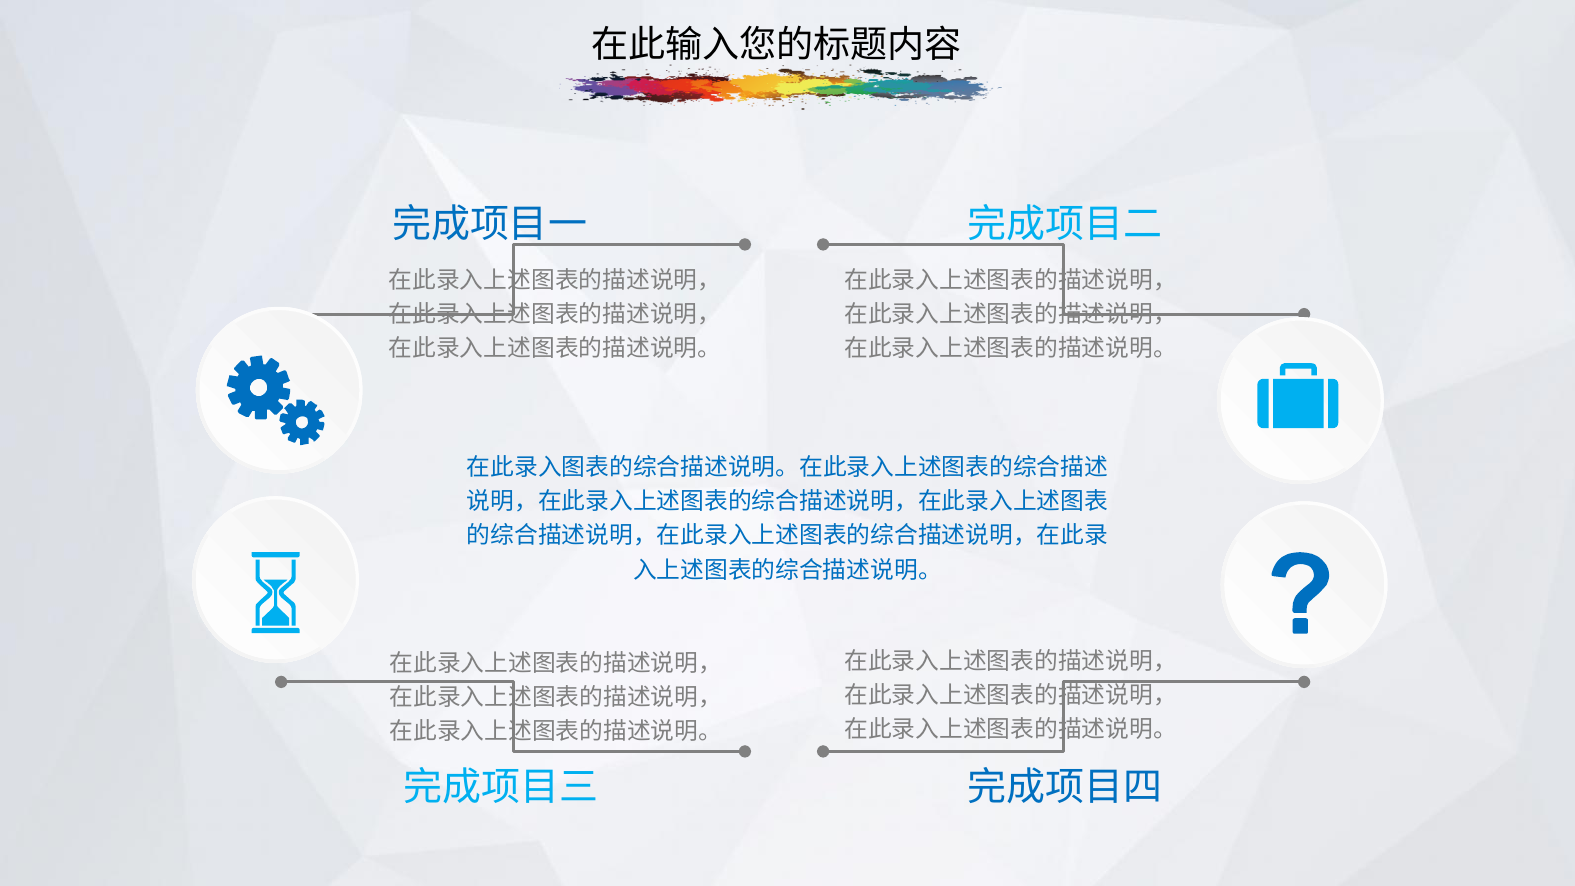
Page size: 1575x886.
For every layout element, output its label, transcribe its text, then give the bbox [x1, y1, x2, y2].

text_box 完成项目三 [391, 760, 611, 814]
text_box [191, 495, 360, 664]
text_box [822, 244, 1305, 315]
text_box 完成项目一 [380, 192, 599, 242]
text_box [1216, 316, 1385, 485]
text_box 在此录入图表的综合描述说明。在此录入上述图表的综合描述说明，在此录入上述图表的综合描述说明，在此录入上述图表的综合描述说明，在此录入上述图表的综合描述说明，在此录入上述图表的综合描述说明。 [452, 441, 1123, 588]
text_box 完成项目四 [955, 760, 1174, 814]
text_box 完成项目二 [955, 192, 1174, 242]
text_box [1220, 500, 1388, 669]
text_box 在此录入上述图表的描述说明，在此录入上述图表的描述说明，在此录入上述图表的描述说明。 [377, 635, 745, 681]
text_box 在此输入您的标题内容 [580, 14, 988, 61]
text_box 在此录入上述图表的描述说明，在此录入上述图表的描述说明，在此录入上述图表的描述说明。 [377, 322, 745, 382]
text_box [280, 681, 746, 752]
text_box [280, 244, 746, 315]
text_box 在此录入上述图表的描述说明，在此录入上述图表的描述说明，在此录入上述图表的描述说明。 [832, 633, 1199, 680]
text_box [195, 306, 363, 474]
picture [0, 0, 1575, 886]
text_box 在此录入上述图表的描述说明，在此录入上述图表的描述说明，在此录入上述图表的描述说明。 [832, 323, 1199, 402]
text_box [822, 681, 1305, 752]
